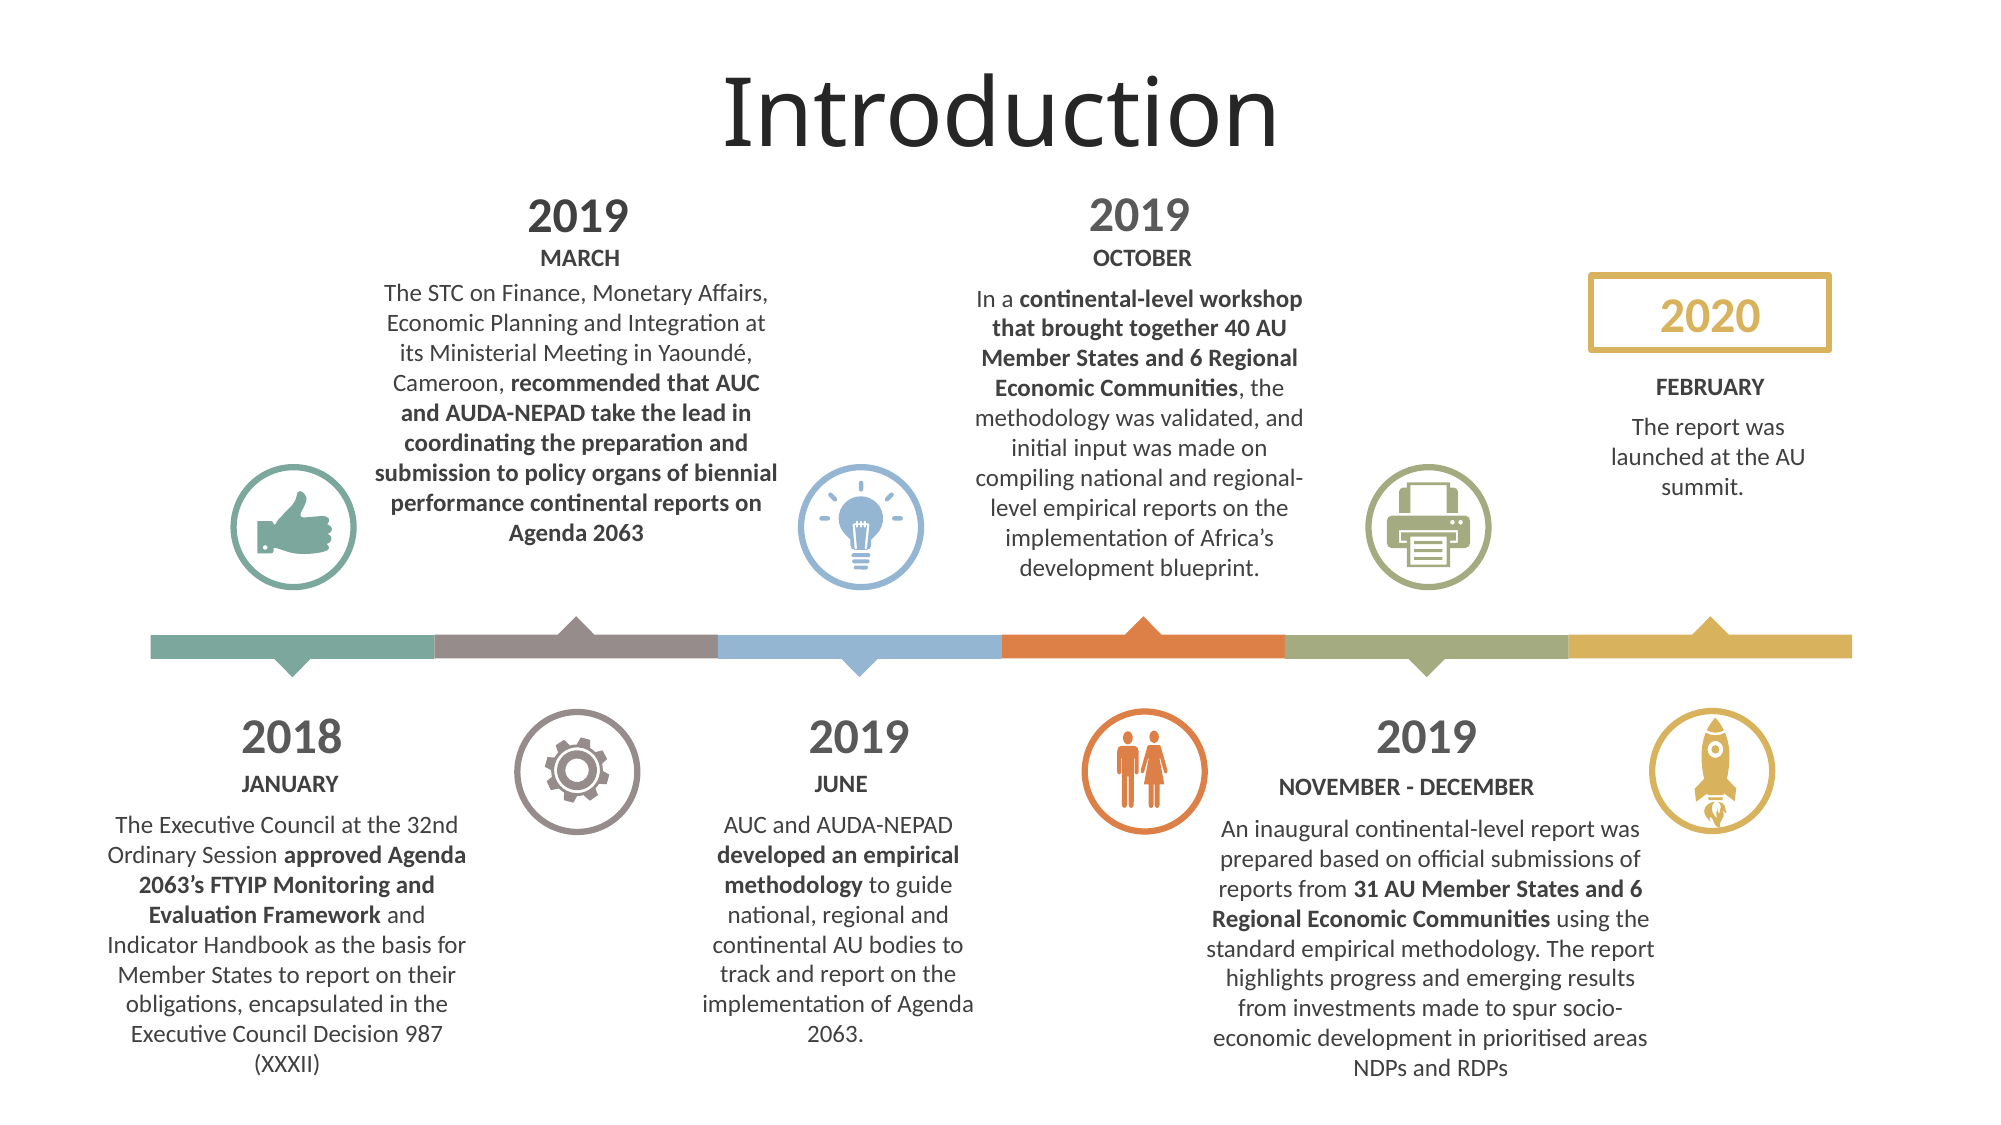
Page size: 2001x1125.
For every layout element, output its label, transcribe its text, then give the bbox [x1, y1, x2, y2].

text_box 2019 [1020, 173, 1259, 233]
text_box 2019 [1307, 695, 1546, 762]
text_box [883, 491, 895, 503]
text_box [232, 466, 355, 589]
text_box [952, 233, 1333, 593]
text_box [1693, 716, 1738, 829]
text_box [678, 760, 1003, 1059]
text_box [1591, 362, 1830, 510]
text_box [90, 760, 490, 1089]
text_box [516, 710, 639, 834]
text_box 2020 [1591, 275, 1830, 351]
text_box [1116, 730, 1140, 810]
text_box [358, 233, 802, 558]
text_box 2019 [459, 175, 697, 233]
text_box [1083, 710, 1205, 833]
text_box [857, 479, 865, 493]
text_box 2018 [172, 695, 411, 760]
text_box [890, 515, 905, 522]
text_box 2019 [740, 695, 978, 760]
text_box [1367, 466, 1490, 589]
text_box [1651, 709, 1774, 833]
text_box [1139, 729, 1167, 810]
text_box [837, 495, 885, 571]
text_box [1161, 762, 1674, 1093]
text_box [1385, 481, 1472, 569]
text_box [543, 736, 611, 804]
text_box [150, 616, 1853, 678]
text_box [827, 491, 839, 503]
text_box [256, 490, 334, 556]
text_box [818, 515, 832, 522]
text_box [802, 466, 923, 589]
list Introduction [53, 55, 1952, 175]
